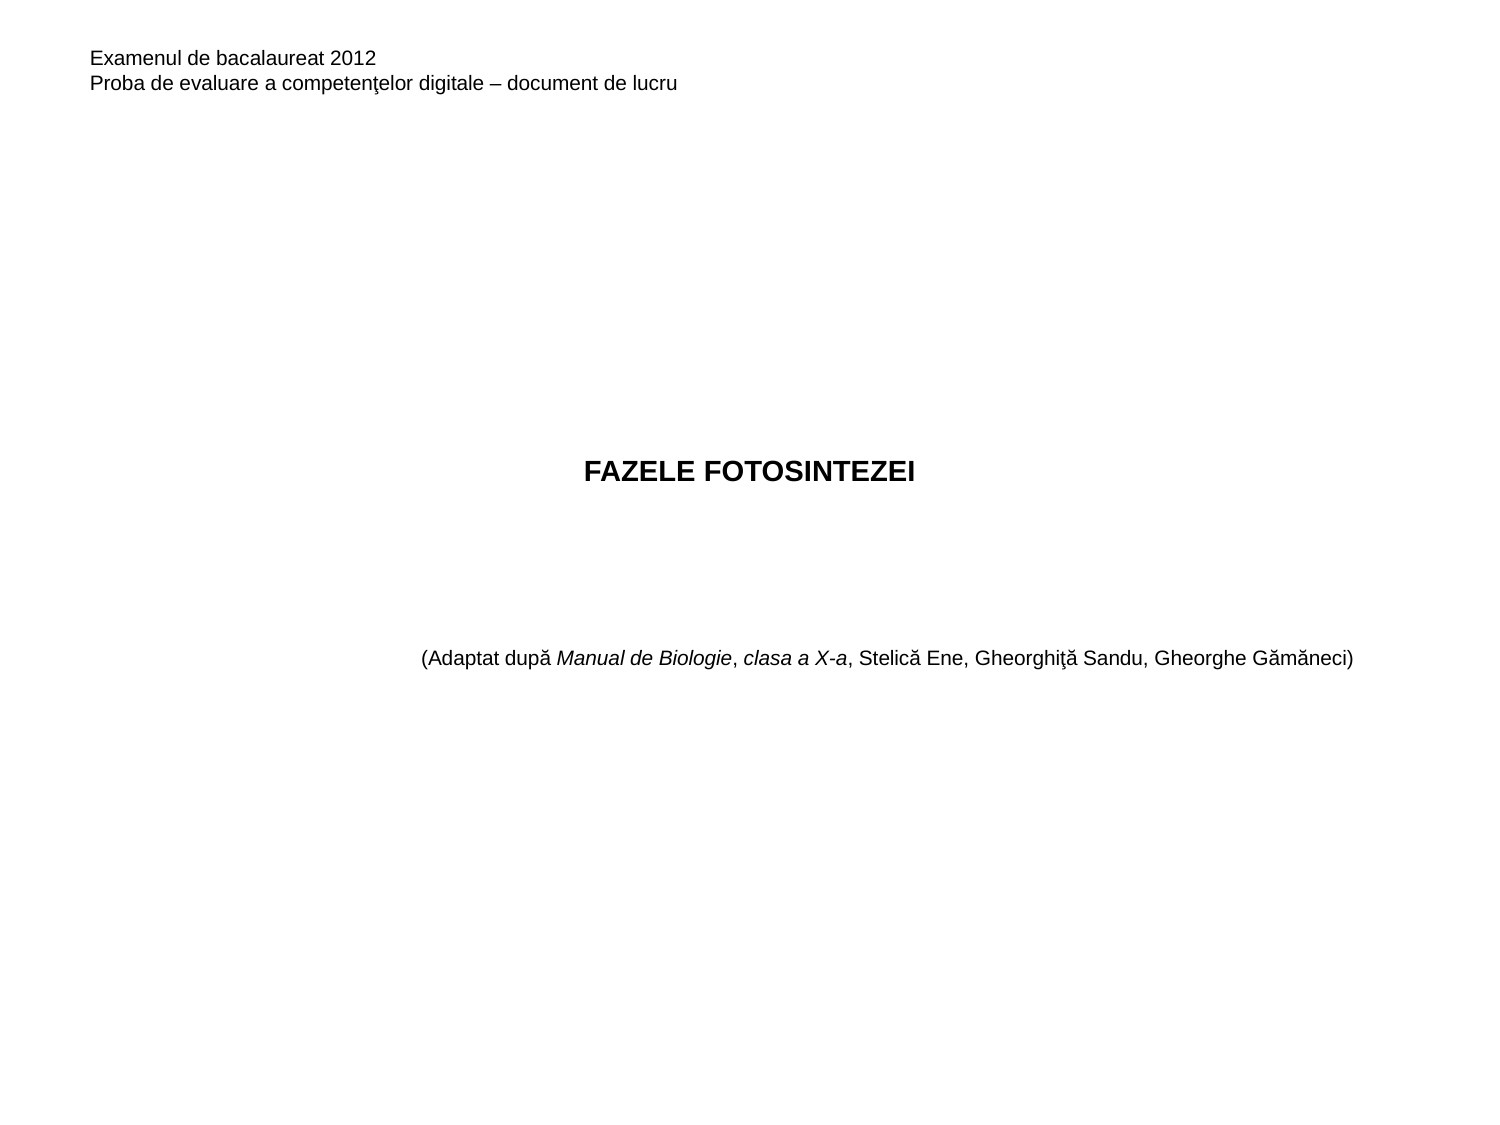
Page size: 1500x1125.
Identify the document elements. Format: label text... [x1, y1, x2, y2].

subtitle (Adaptat după Manual de Biologie, clasa a X-a, Stelică Ene, Gheorghiţă Sandu, Gheorghe Gămăneci) [362, 637, 1413, 926]
title FAZELE FOTOSINTEZEI [112, 349, 1388, 591]
text_box Examenul de bacalaureat 2012 Proba de evaluare a competenţelor digitale – document de lucru [75, 37, 1388, 103]
